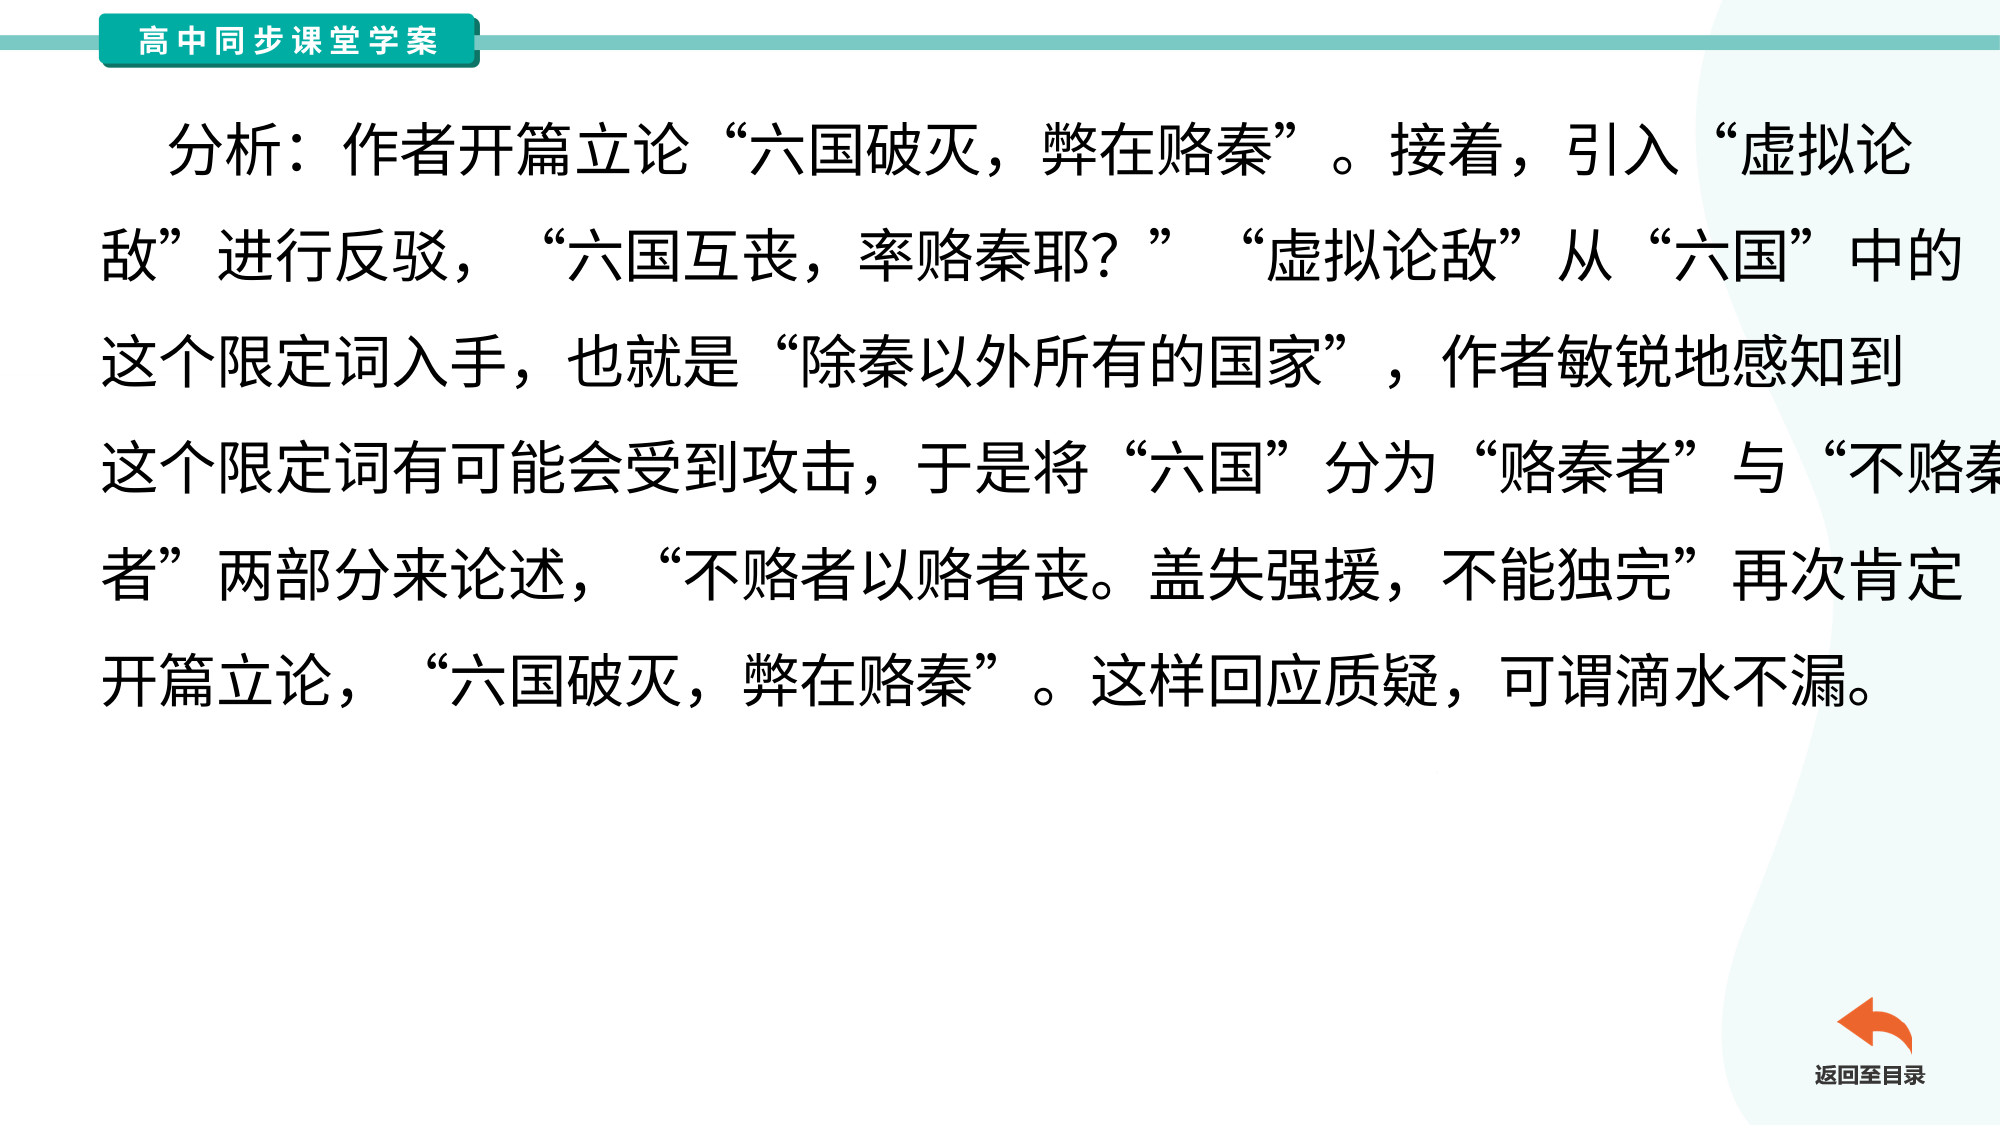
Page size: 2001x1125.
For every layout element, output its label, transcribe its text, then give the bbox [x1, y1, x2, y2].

text_box 分析：作者开篇立论“六国破灭，弊在赂秦”。接着，引入“虚拟论 敌”进行反驳，“六国互丧，率赂秦耶？”“虚拟论敌”从“六国”中的“六” 这个限定词入手，也就是“除秦以外所有的国家”，作者敏锐地感知到 这个限定词有可能会受到攻击，于是将“六国”分为“赂秦者”与“不赂秦 者”两部分来论述，“不赂者以赂者丧。盖失强援，不能独完”再次肯定 开篇立论，“六国破灭，弊在赂秦”。这样回应质疑，可谓滴水不漏。 [100, 76, 1899, 714]
picture [0, 0, 2000, 1125]
